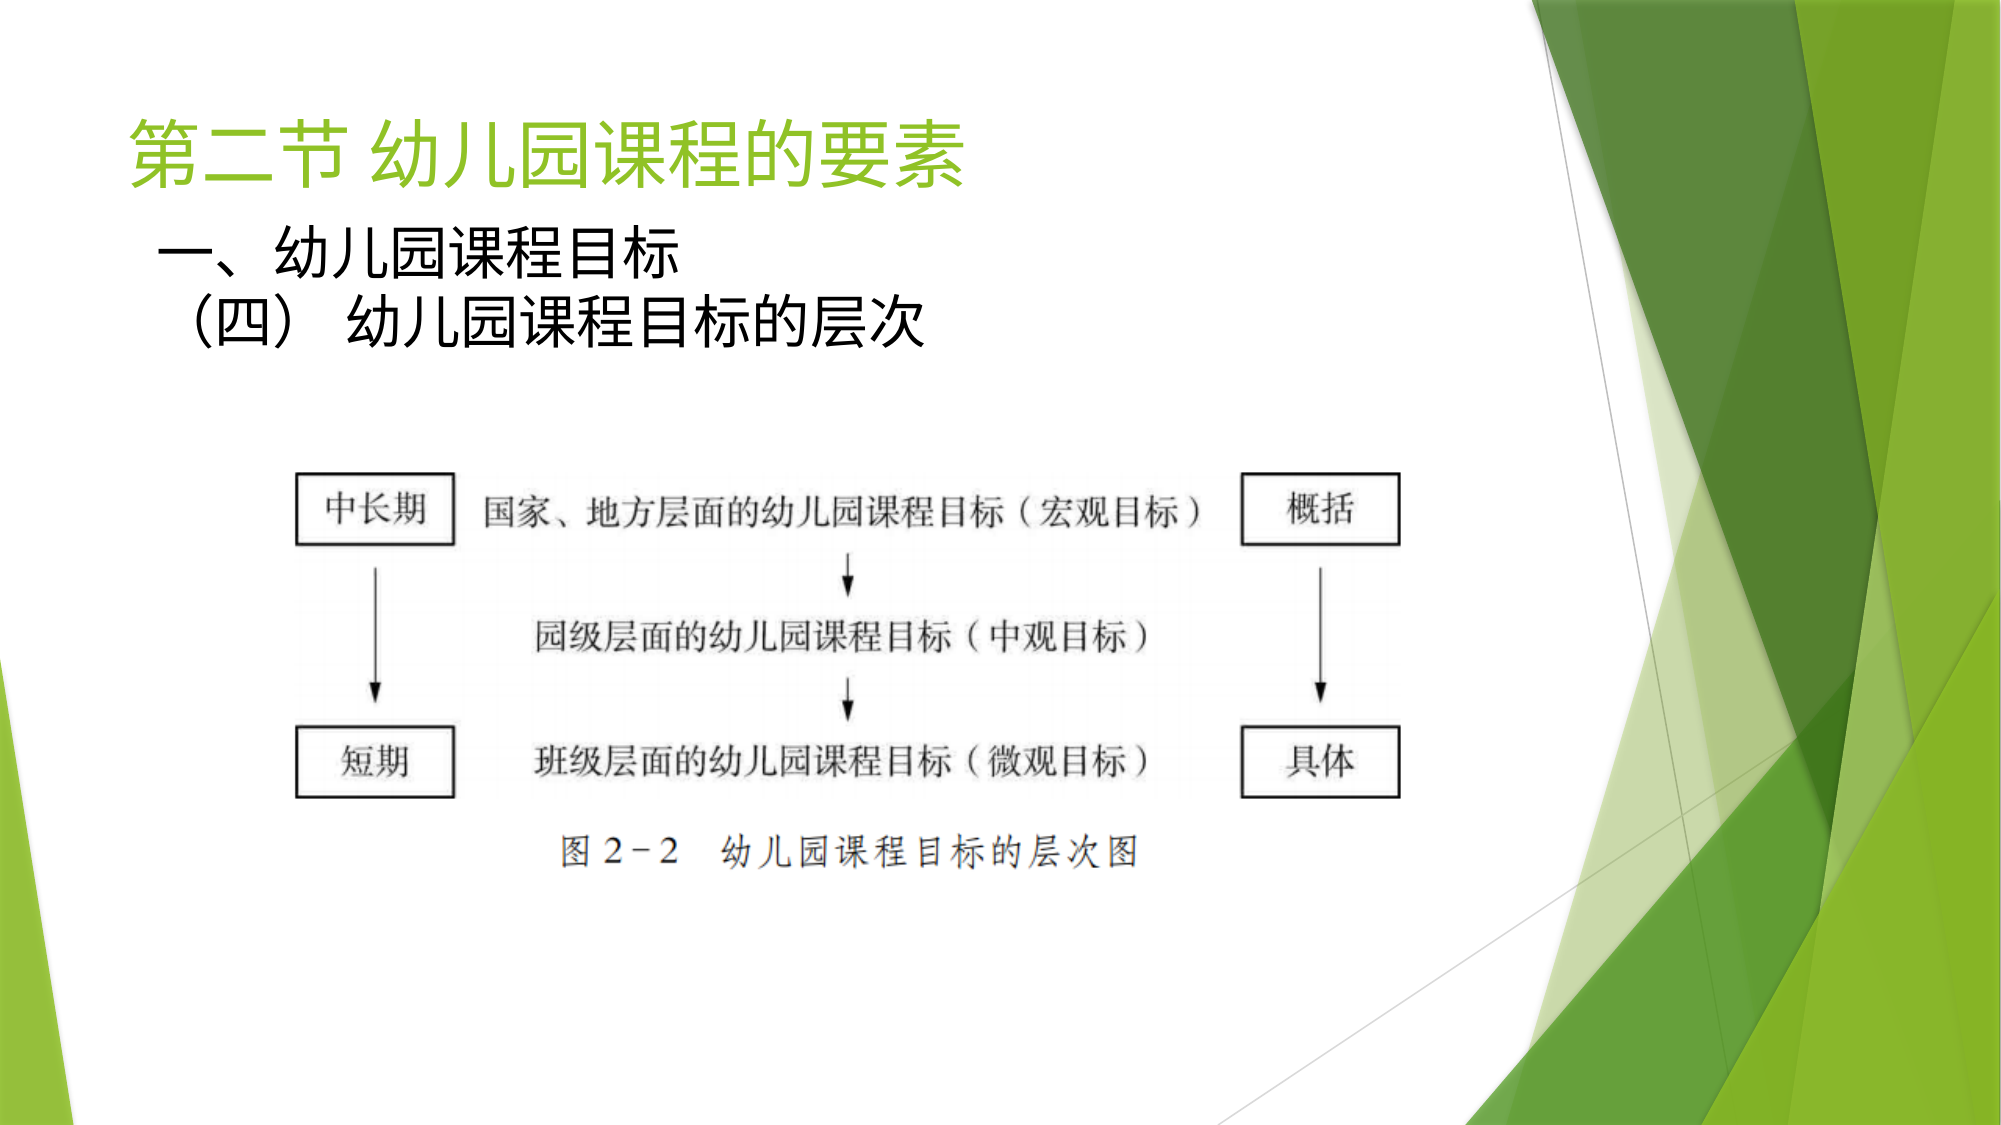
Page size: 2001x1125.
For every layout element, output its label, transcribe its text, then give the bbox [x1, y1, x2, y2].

text_box 一、幼儿园课程目标 （四） 幼儿园课程目标的层次 [141, 208, 1451, 433]
picture [246, 424, 1451, 904]
title 第二节 幼儿园课程的要素 [111, 99, 1522, 317]
